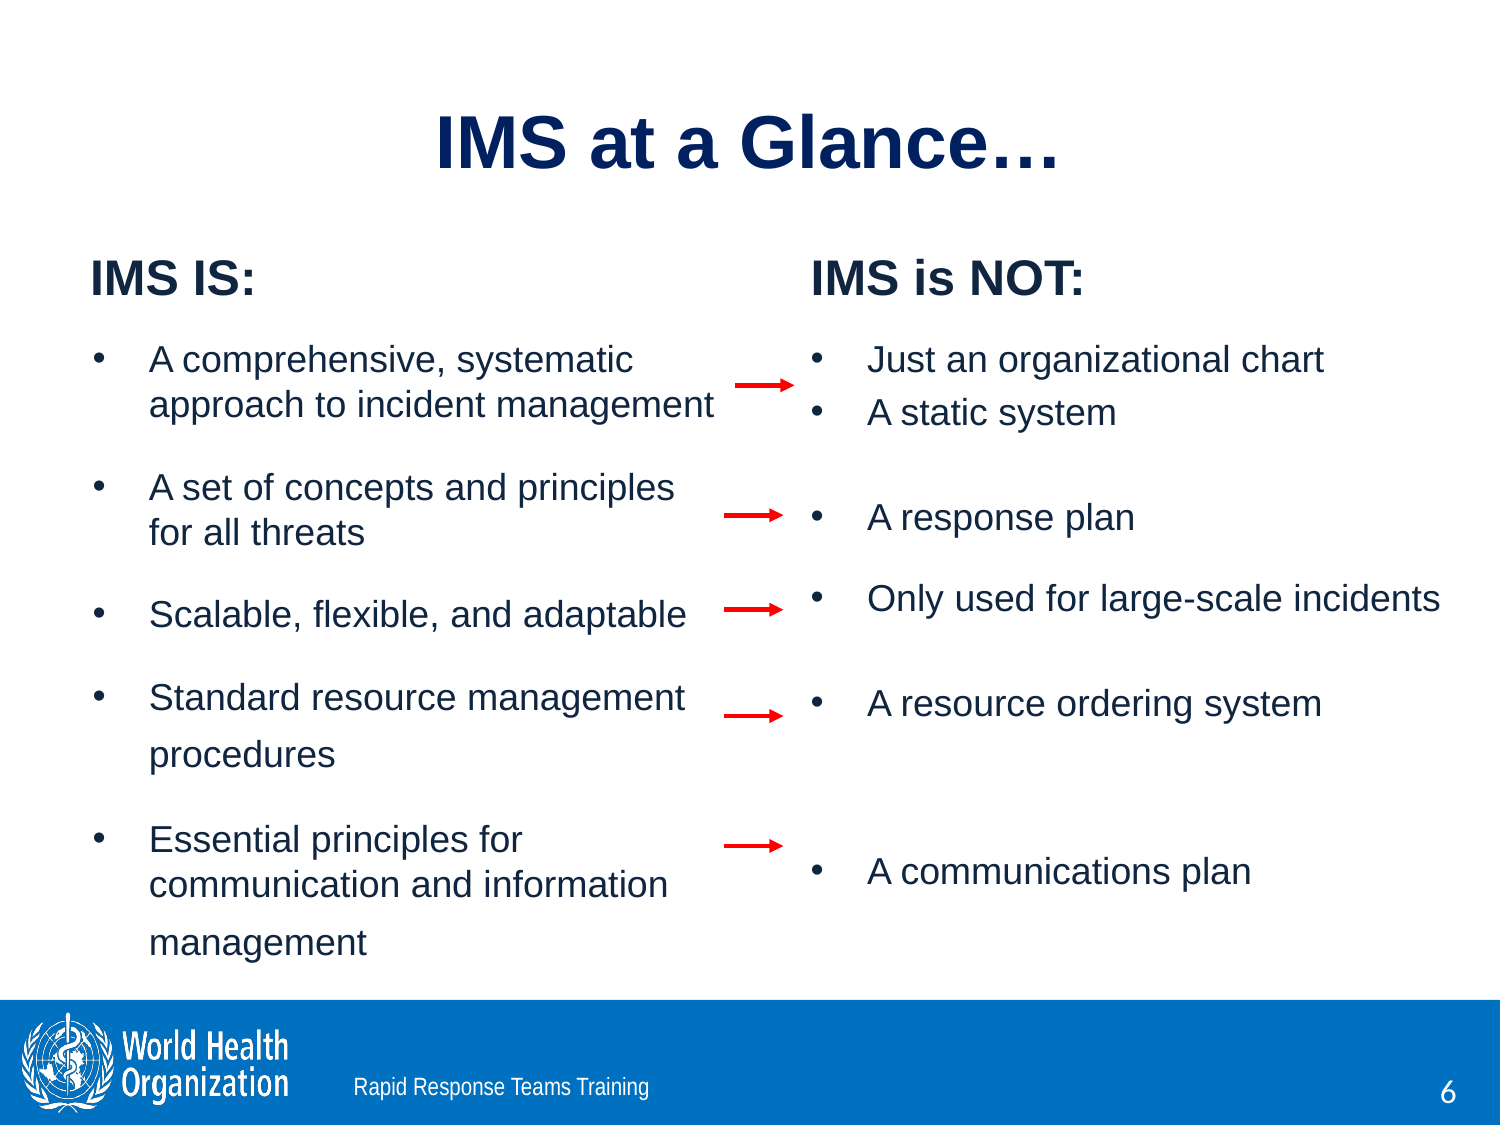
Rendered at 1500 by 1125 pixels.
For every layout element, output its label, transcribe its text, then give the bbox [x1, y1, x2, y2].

picture [21, 1012, 288, 1113]
list A comprehensive, systematic approach to incident management A set of concepts and principles for all threats Scalable, flexible, and adaptable Standard resource management procedures Essential principles for communication and information management [77, 327, 736, 976]
list IMS is NOT: [795, 208, 1459, 313]
title IMS at a Glance… [75, 45, 1425, 233]
list Just an organizational chart A static system A response plan Only used for large-scale incidents A resource ordering system A communications plan [795, 327, 1459, 976]
list IMS IS: [75, 208, 738, 313]
